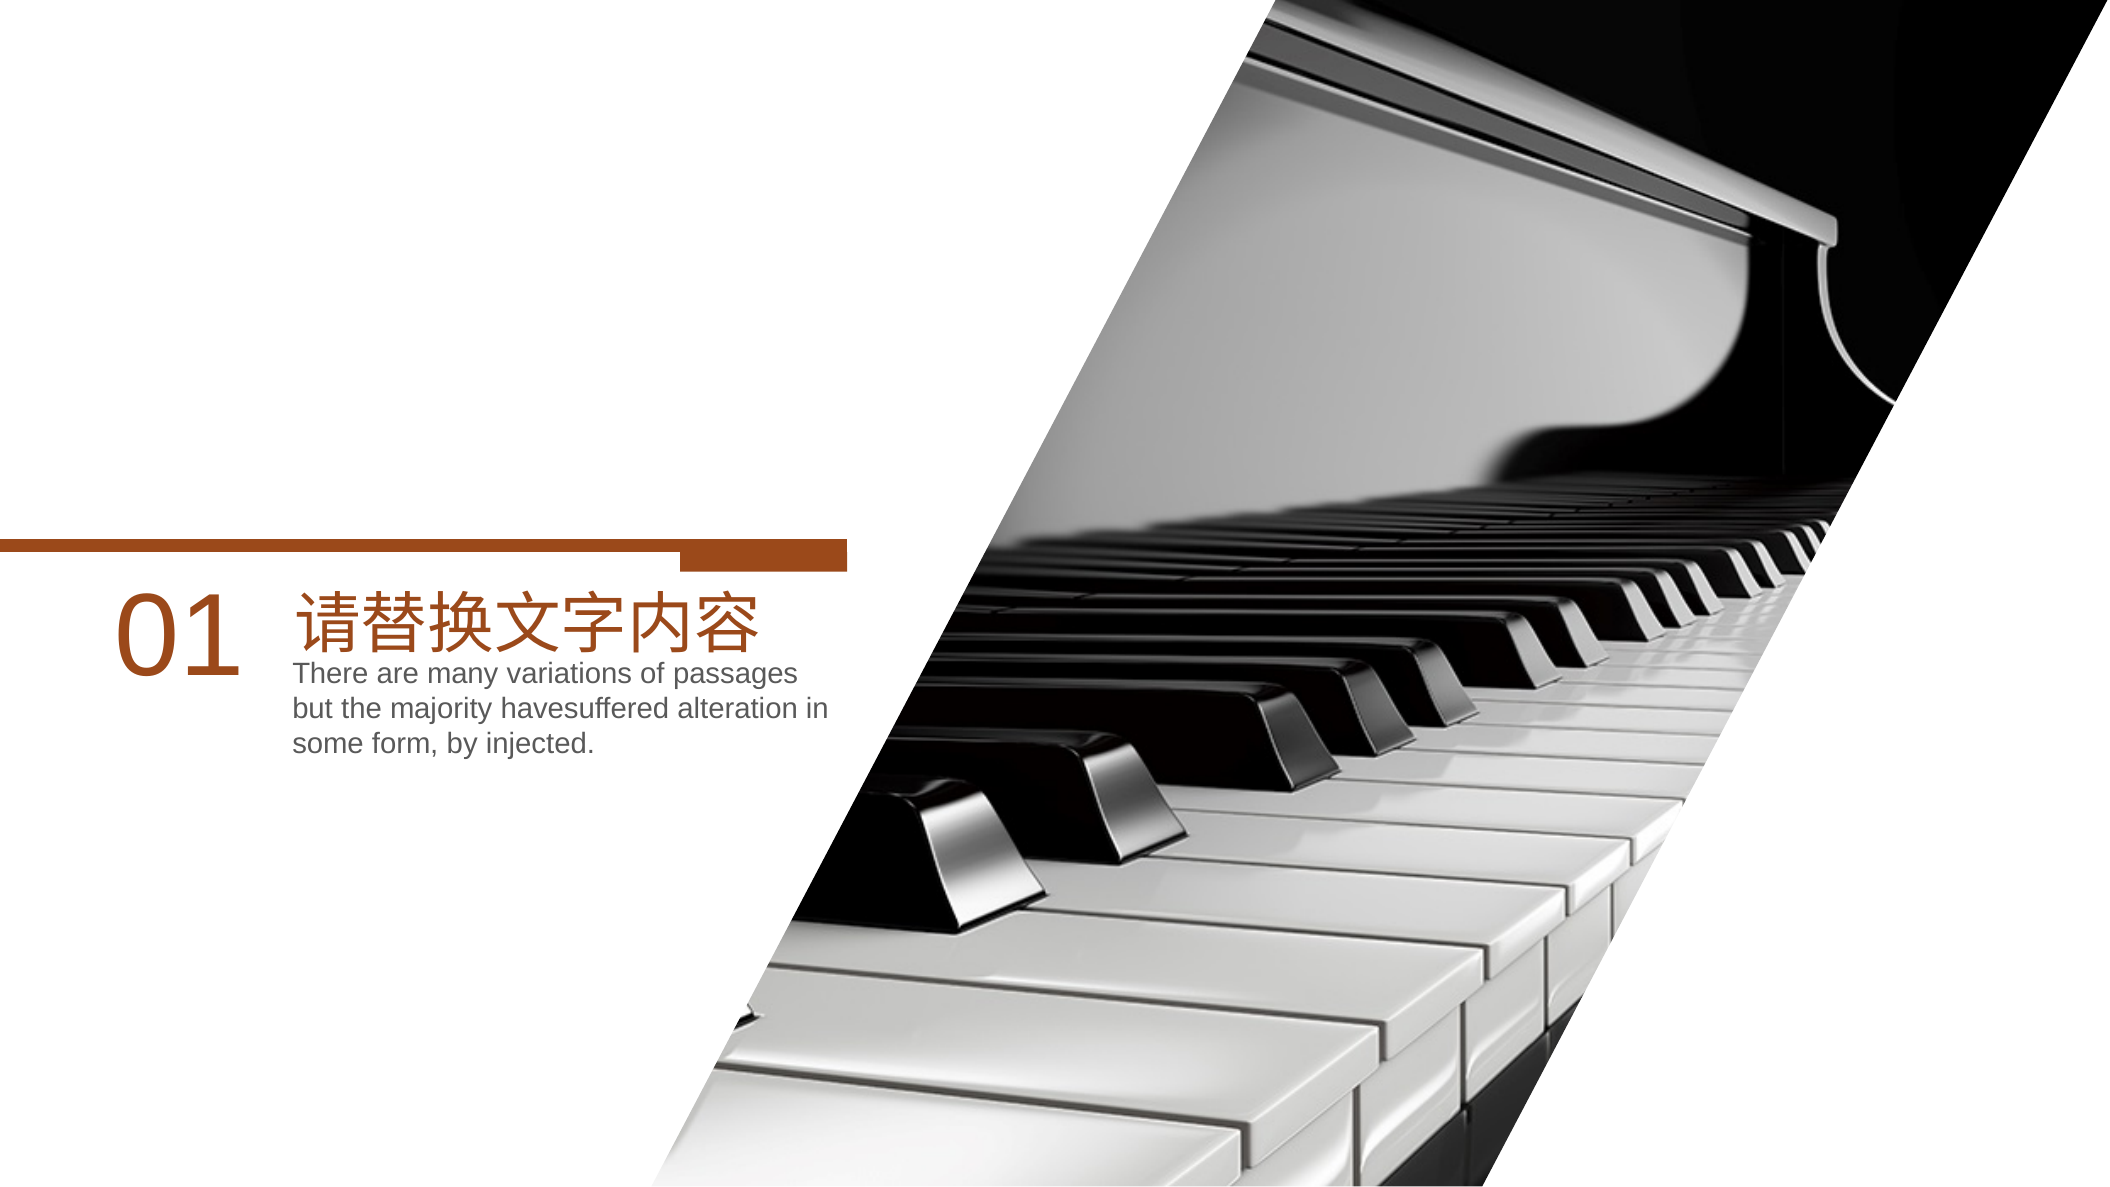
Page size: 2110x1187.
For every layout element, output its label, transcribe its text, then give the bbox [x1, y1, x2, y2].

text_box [0, 539, 848, 572]
text_box There are many variations of passages but the majority havesuffered alteration in some form, by injected. [292, 653, 847, 760]
text_box 请替换文字内容 [294, 572, 762, 653]
text_box 01 [94, 572, 266, 706]
text_box [651, 0, 2108, 1187]
